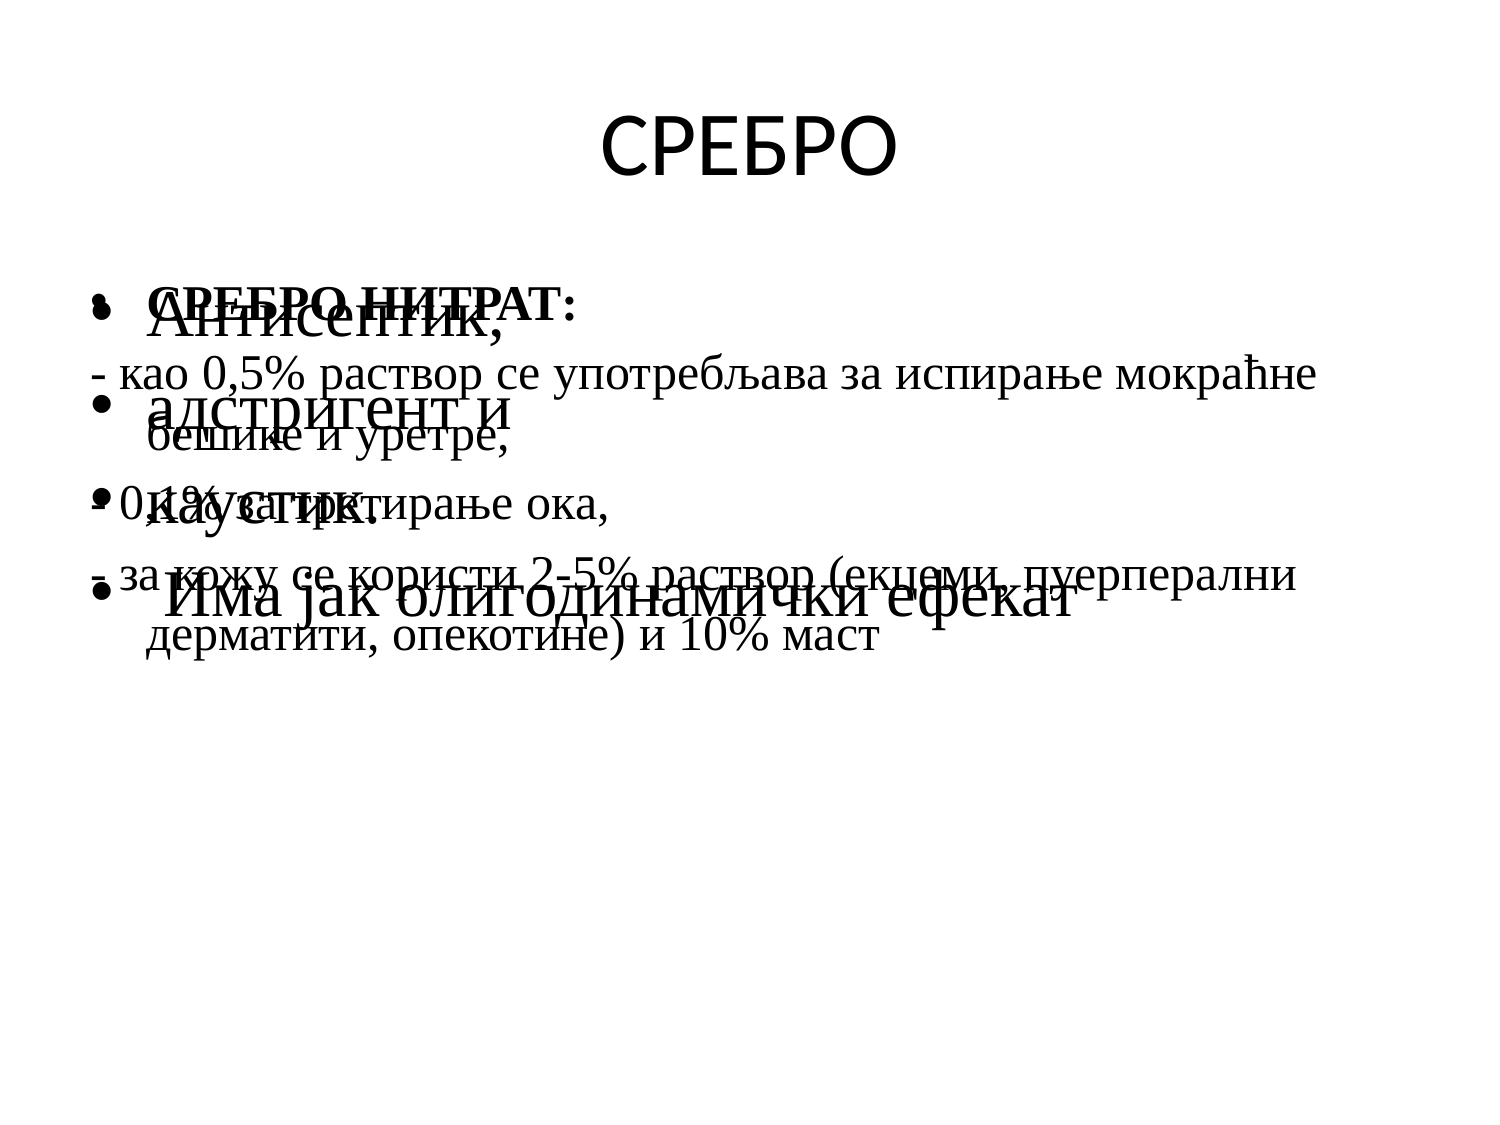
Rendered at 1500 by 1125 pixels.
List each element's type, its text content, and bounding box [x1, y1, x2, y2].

list СРЕБРО НИТРАТ: - као 0,5% раствор се употребљава за испирање мокраћне бешике и уретре, - 0,1% за третирање ока, - за кожу се користи 2-5% раствор (екцеми, пуерперални дерматити, опекотине) и 10% маст [75, 262, 1425, 1005]
title СРЕБРО [75, 45, 1425, 233]
